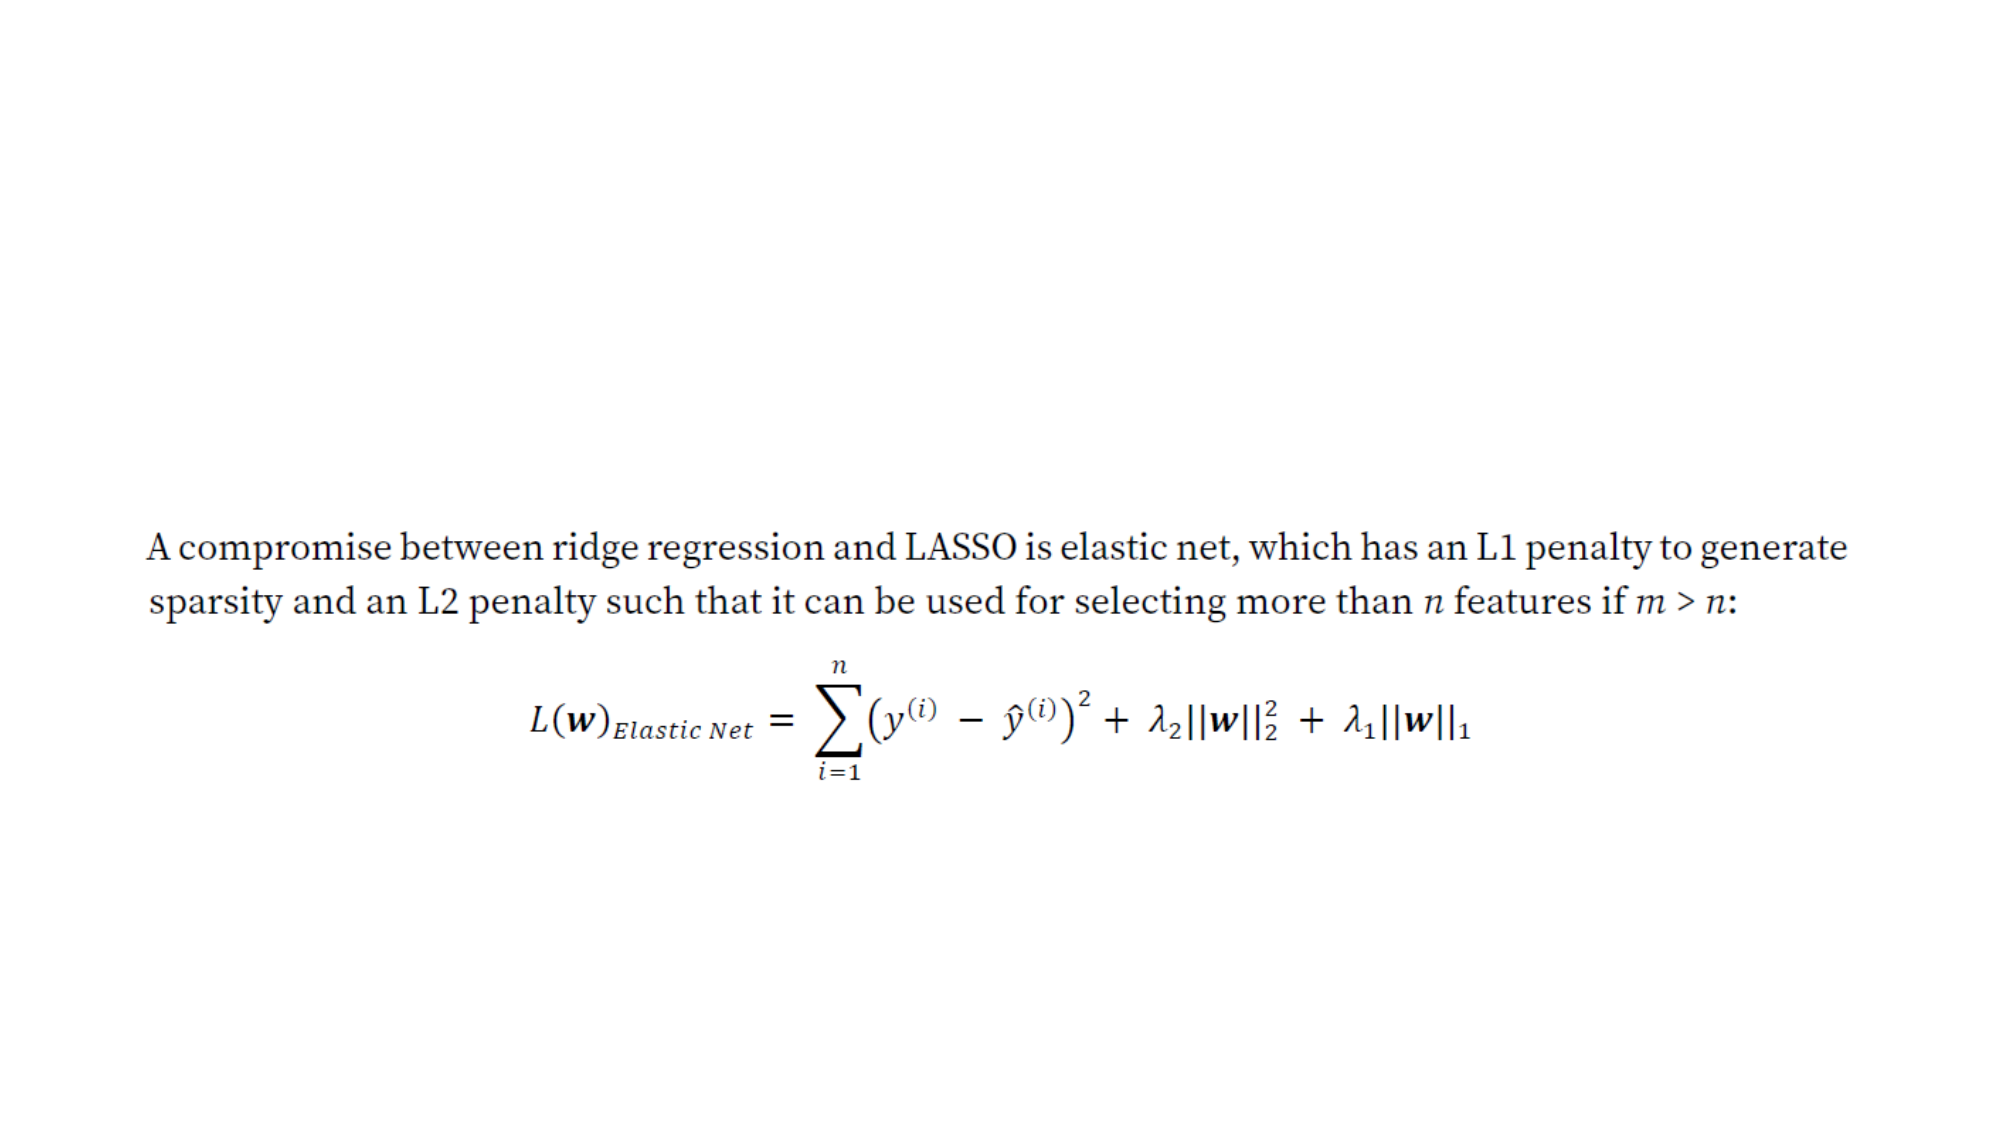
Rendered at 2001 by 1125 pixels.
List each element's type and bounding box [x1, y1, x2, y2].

list [137, 513, 1863, 800]
